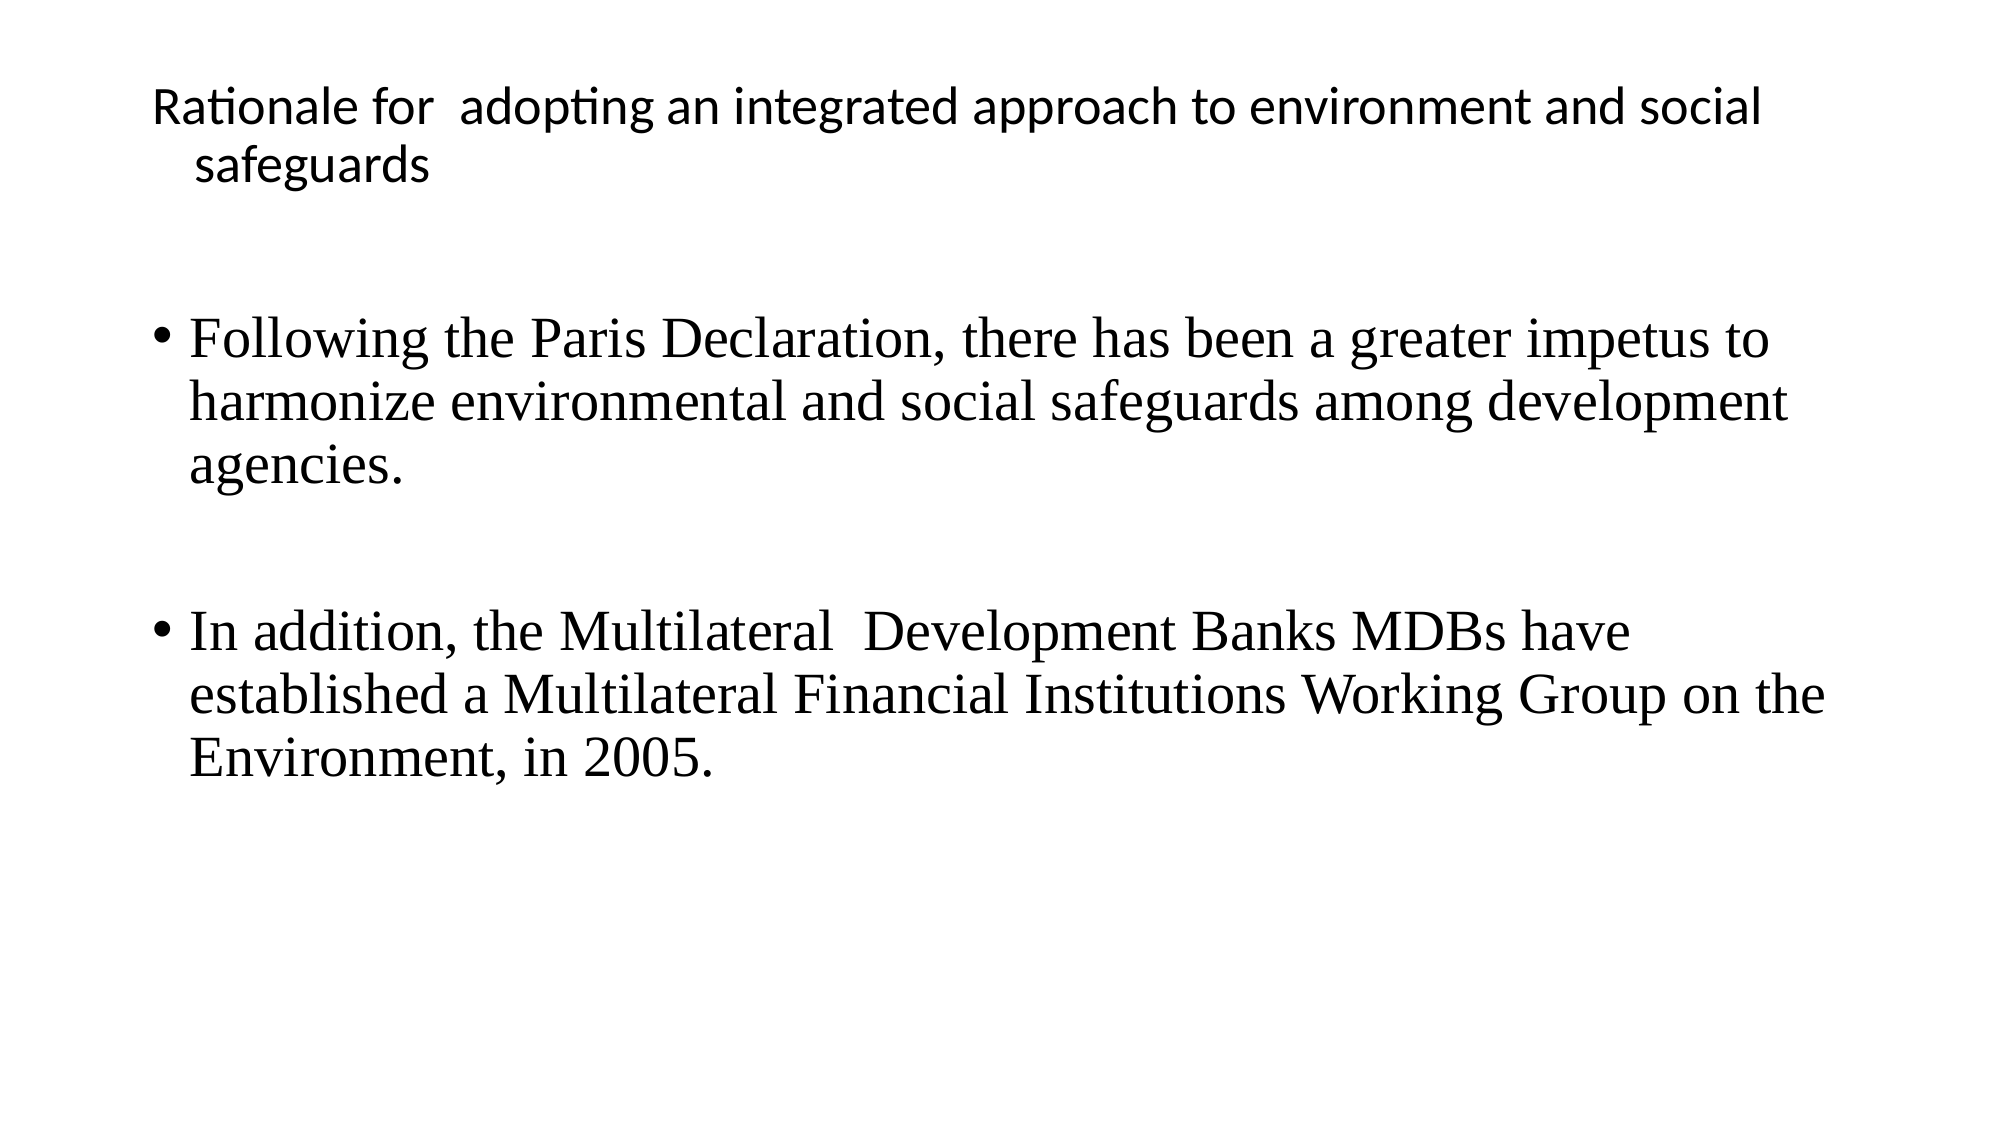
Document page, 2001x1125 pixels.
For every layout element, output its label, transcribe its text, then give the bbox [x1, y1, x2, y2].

list Following the Paris Declaration, there has been a greater impetus to harmonize environmental and social safeguards among development agencies. In addition, the Multilateral Development Banks MDBs have established a Multilateral Financial Institutions Working Group on the Environment, in 2005. [137, 299, 1863, 1014]
title Rationale for adopting an integrated approach to environment and social safeguards [137, 59, 1863, 278]
